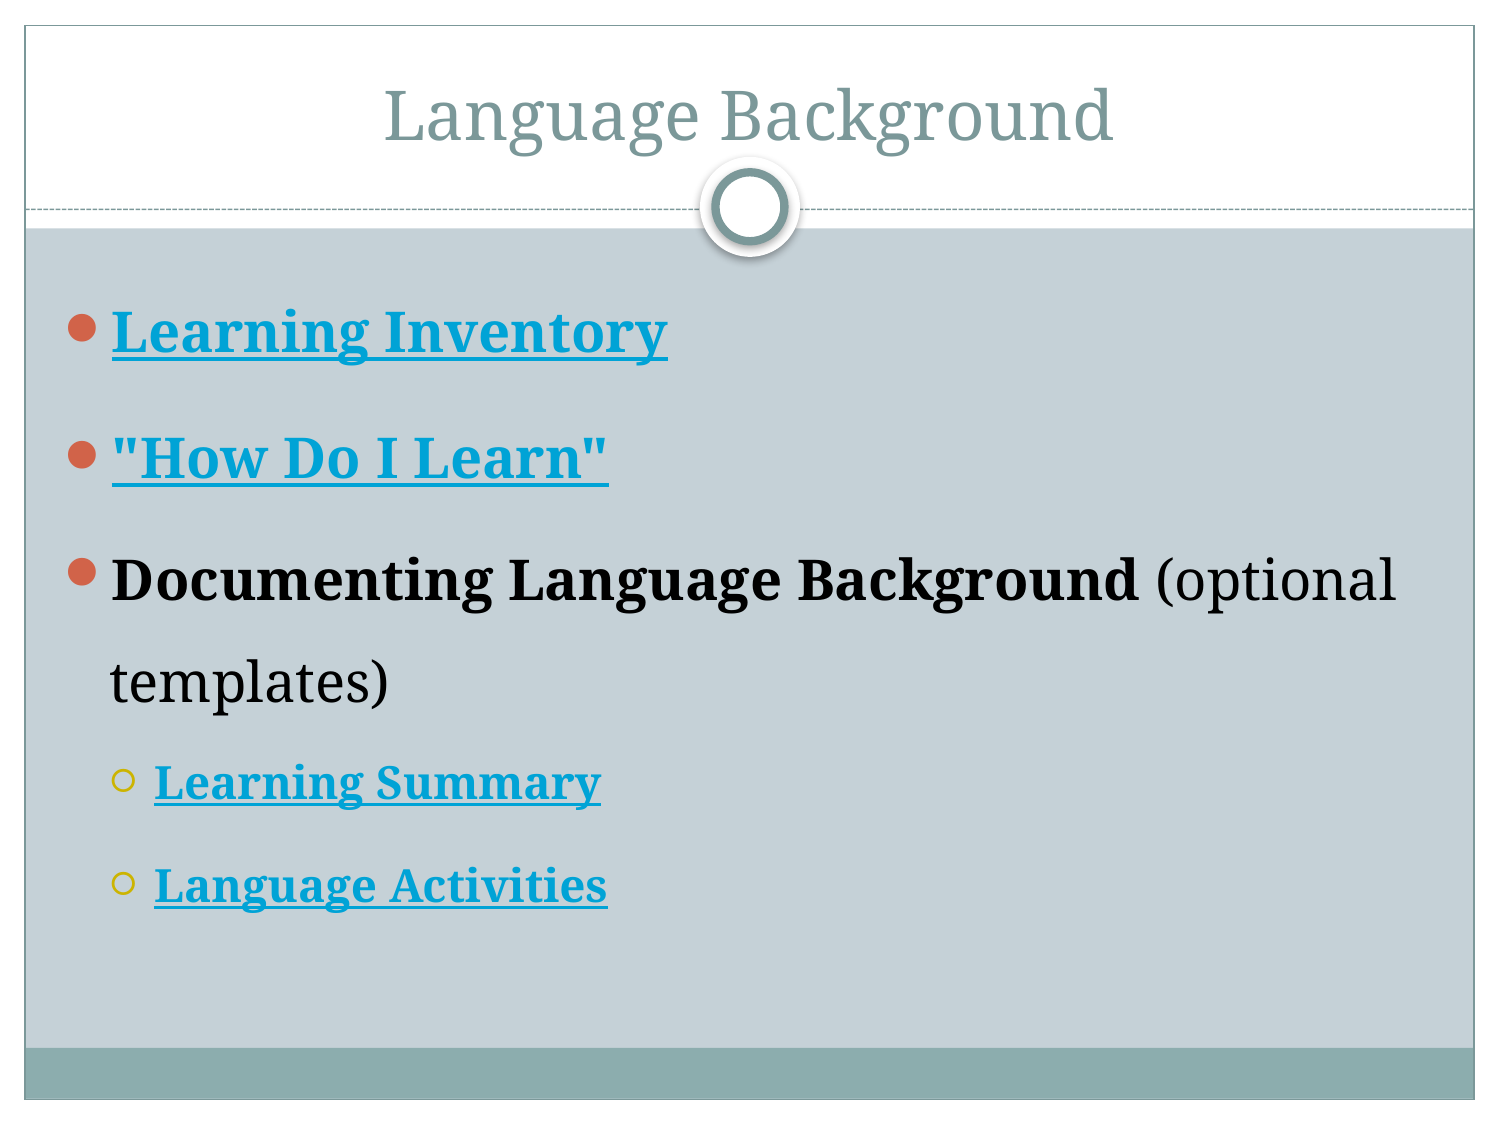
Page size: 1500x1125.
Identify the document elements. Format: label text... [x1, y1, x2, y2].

list Learning Inventory "How Do I Learn" Documenting Language Background (optional templates) Learning Summary Language Activities [49, 250, 1445, 1001]
title Language Background [49, 37, 1450, 162]
